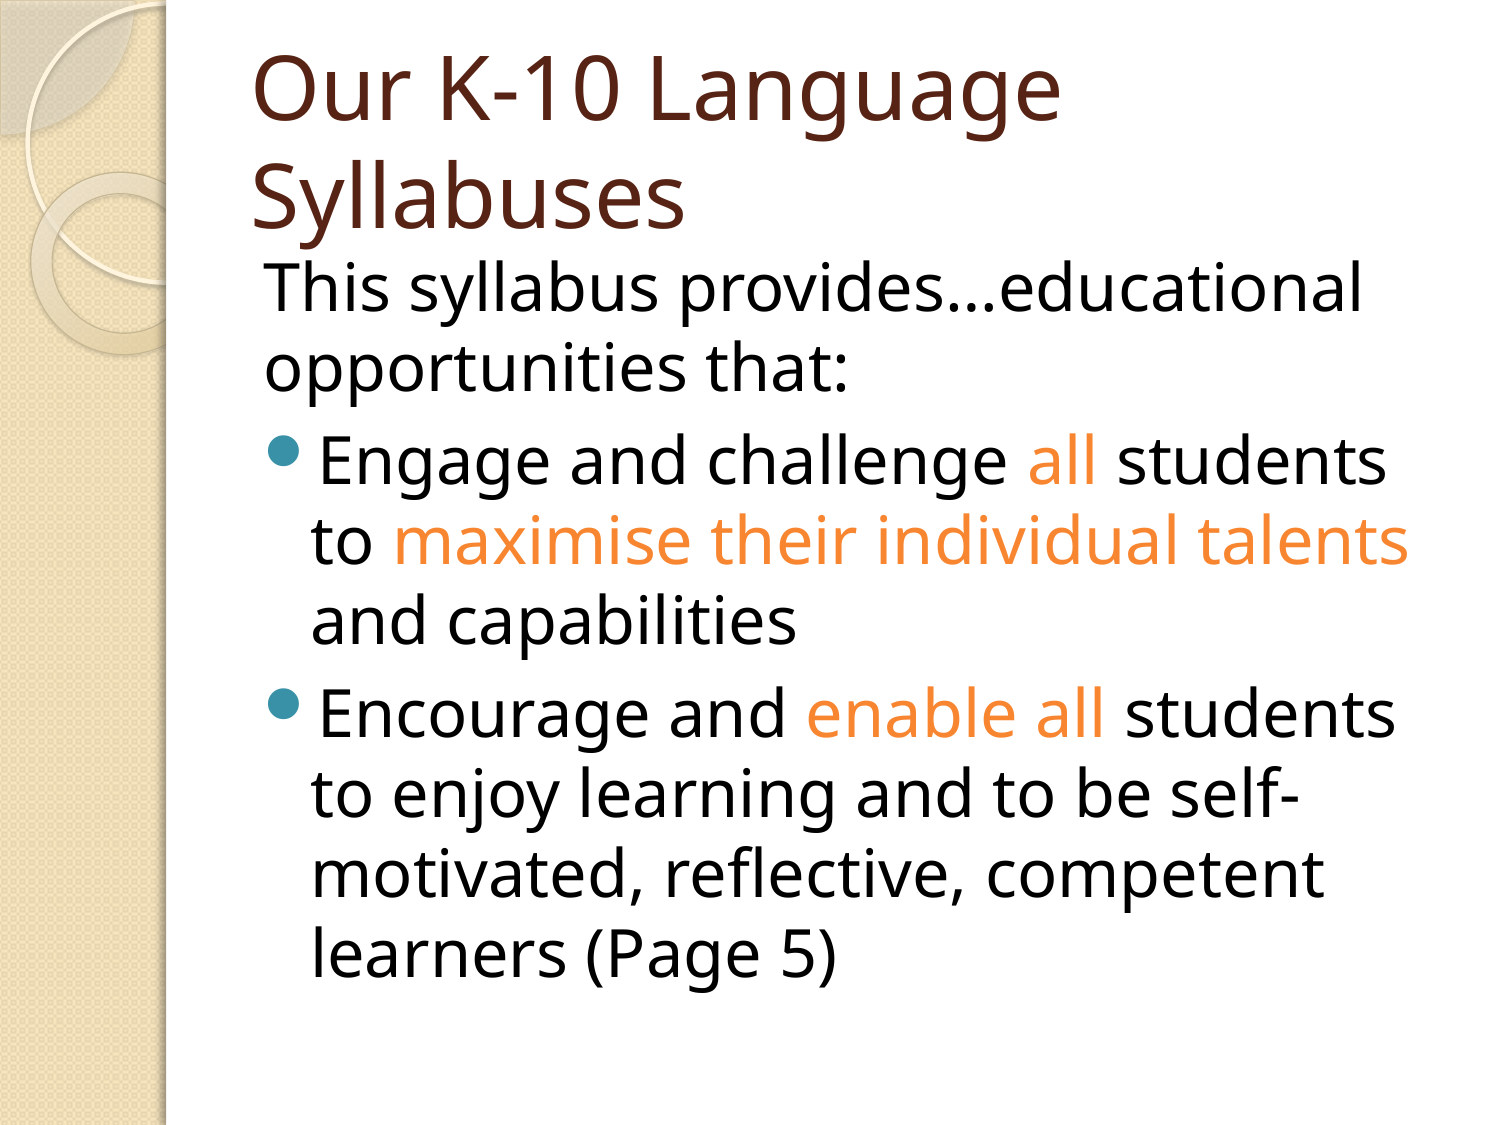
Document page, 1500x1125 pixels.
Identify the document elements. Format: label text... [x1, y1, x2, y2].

title Our K-10 Language Syllabuses [235, 45, 1466, 233]
list This syllabus provides…educational opportunities that: Engage and challenge all students to maximise their individual talents and capabilities Encourage and enable all students to enjoy learning and to be self-motivated, reflective, competent learners (Page 5) [235, 237, 1466, 1025]
